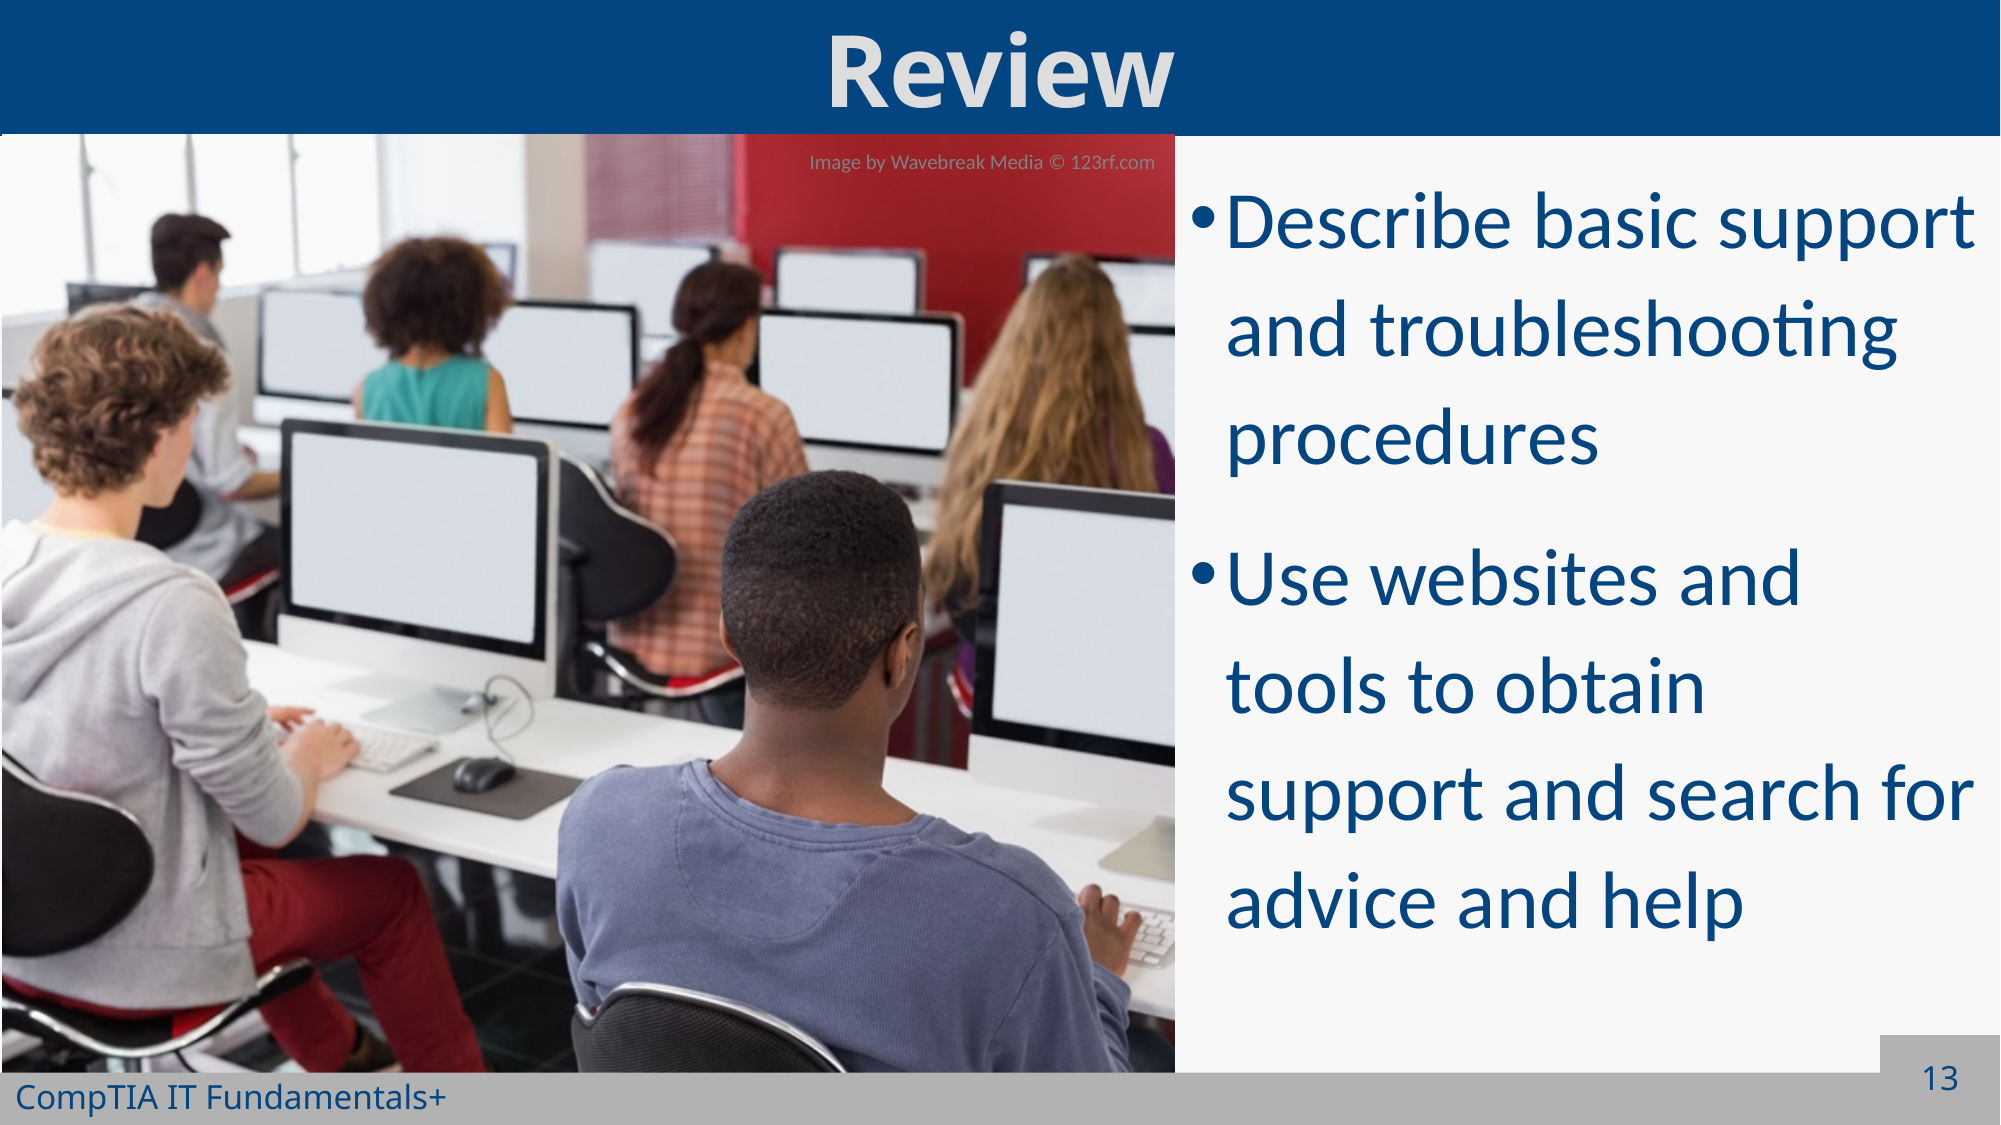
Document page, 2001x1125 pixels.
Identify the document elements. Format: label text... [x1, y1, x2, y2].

footer CompTIA IT Fundamentals+ [0, 1072, 1880, 1125]
list Describe basic support and troubleshooting procedures Use websites and tools to obtain support and search for advice and help [1174, 149, 2000, 1065]
slide_number 13 [1880, 1035, 2000, 1125]
picture [2, 134, 1175, 1072]
